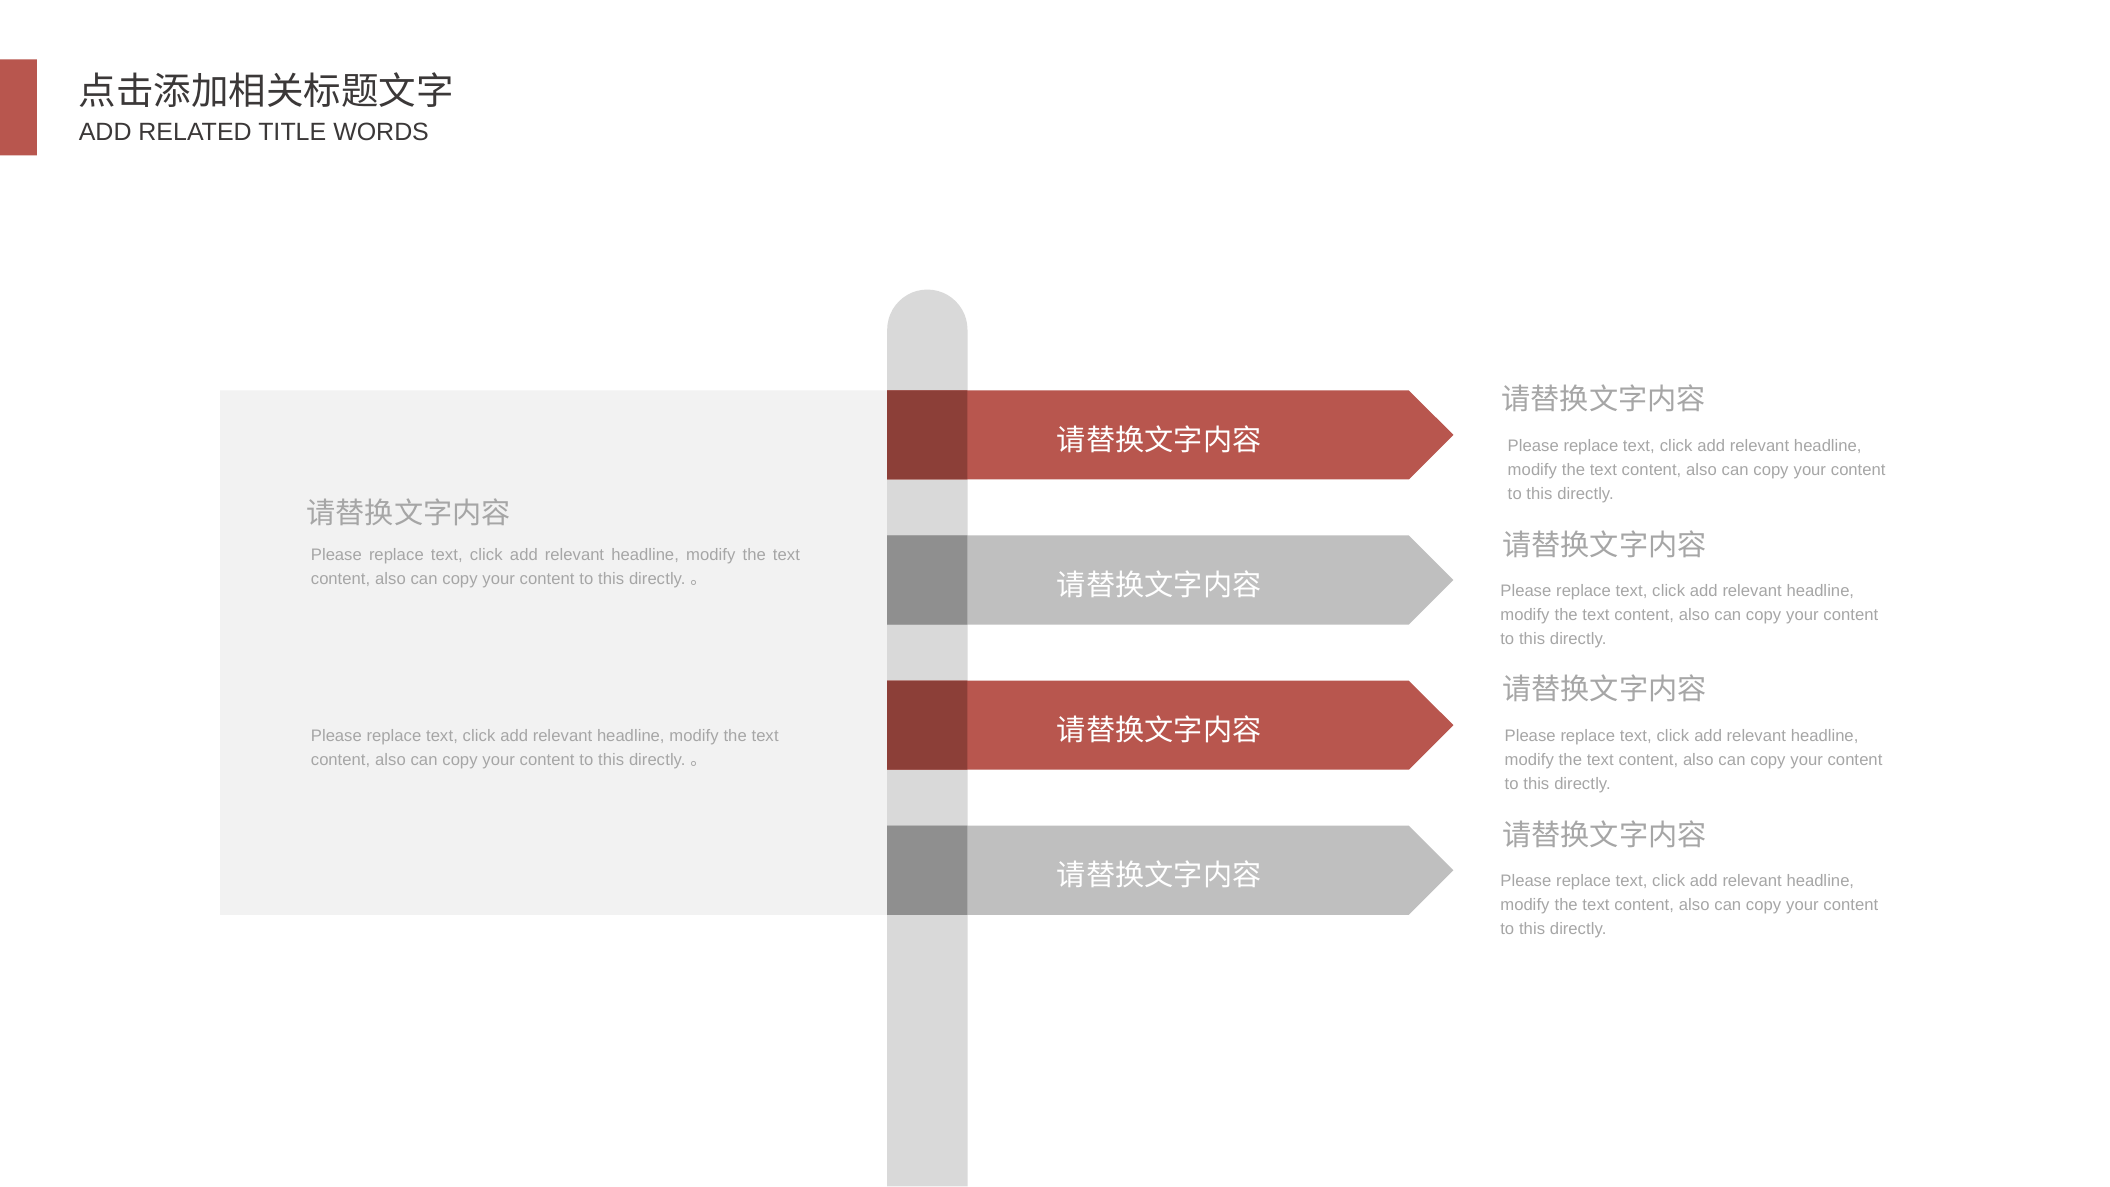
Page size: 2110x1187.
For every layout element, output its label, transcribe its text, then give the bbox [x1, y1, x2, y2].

text_box [887, 770, 969, 825]
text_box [887, 390, 1454, 480]
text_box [220, 390, 887, 915]
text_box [1485, 366, 1903, 510]
text_box ADD RELATED TITLE WORDS [62, 107, 446, 154]
text_box 点击添加相关标题文字 [62, 59, 470, 121]
text_box [886, 915, 969, 1187]
text_box [887, 480, 969, 535]
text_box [1485, 656, 1900, 800]
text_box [887, 825, 1454, 915]
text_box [887, 535, 1454, 625]
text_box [1485, 511, 1896, 655]
text_box [887, 625, 969, 680]
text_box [1485, 801, 1896, 945]
text_box [886, 288, 969, 390]
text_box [887, 680, 1454, 770]
